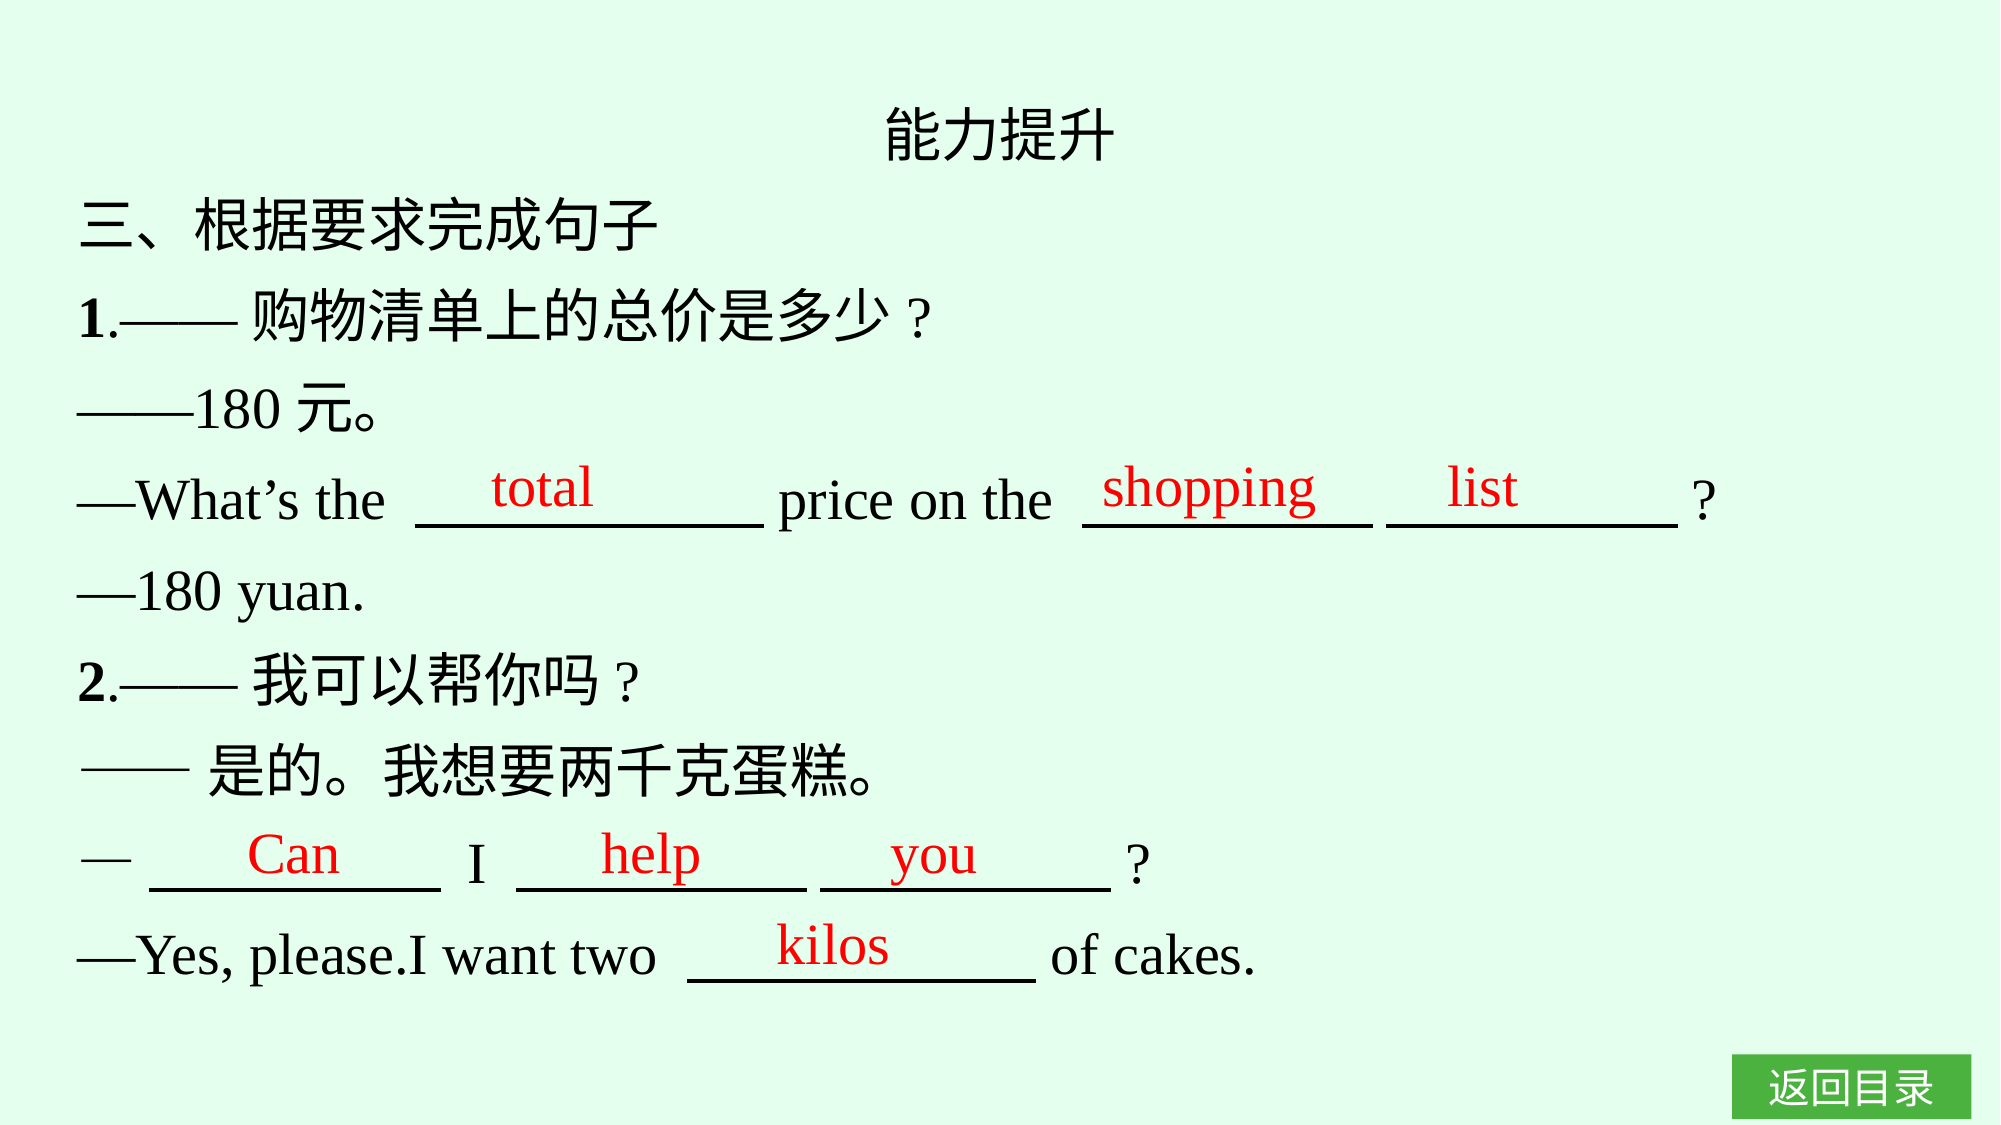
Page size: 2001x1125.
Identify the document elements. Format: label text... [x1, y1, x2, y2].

text_box kilos [761, 885, 906, 984]
text_box 能力提升 三、根据要求完成句子 1.——购物清单上的总价是多少? ——180元。 —What’s the price on the ? —180 yuan. 2.——我可以帮你吗? ——是的。我想要两千克蛋糕。 — I ? —Yes, please.I want two of cakes. [62, 69, 1938, 994]
text_box total shopping list [476, 427, 1535, 526]
text_box Can help you [232, 794, 994, 893]
